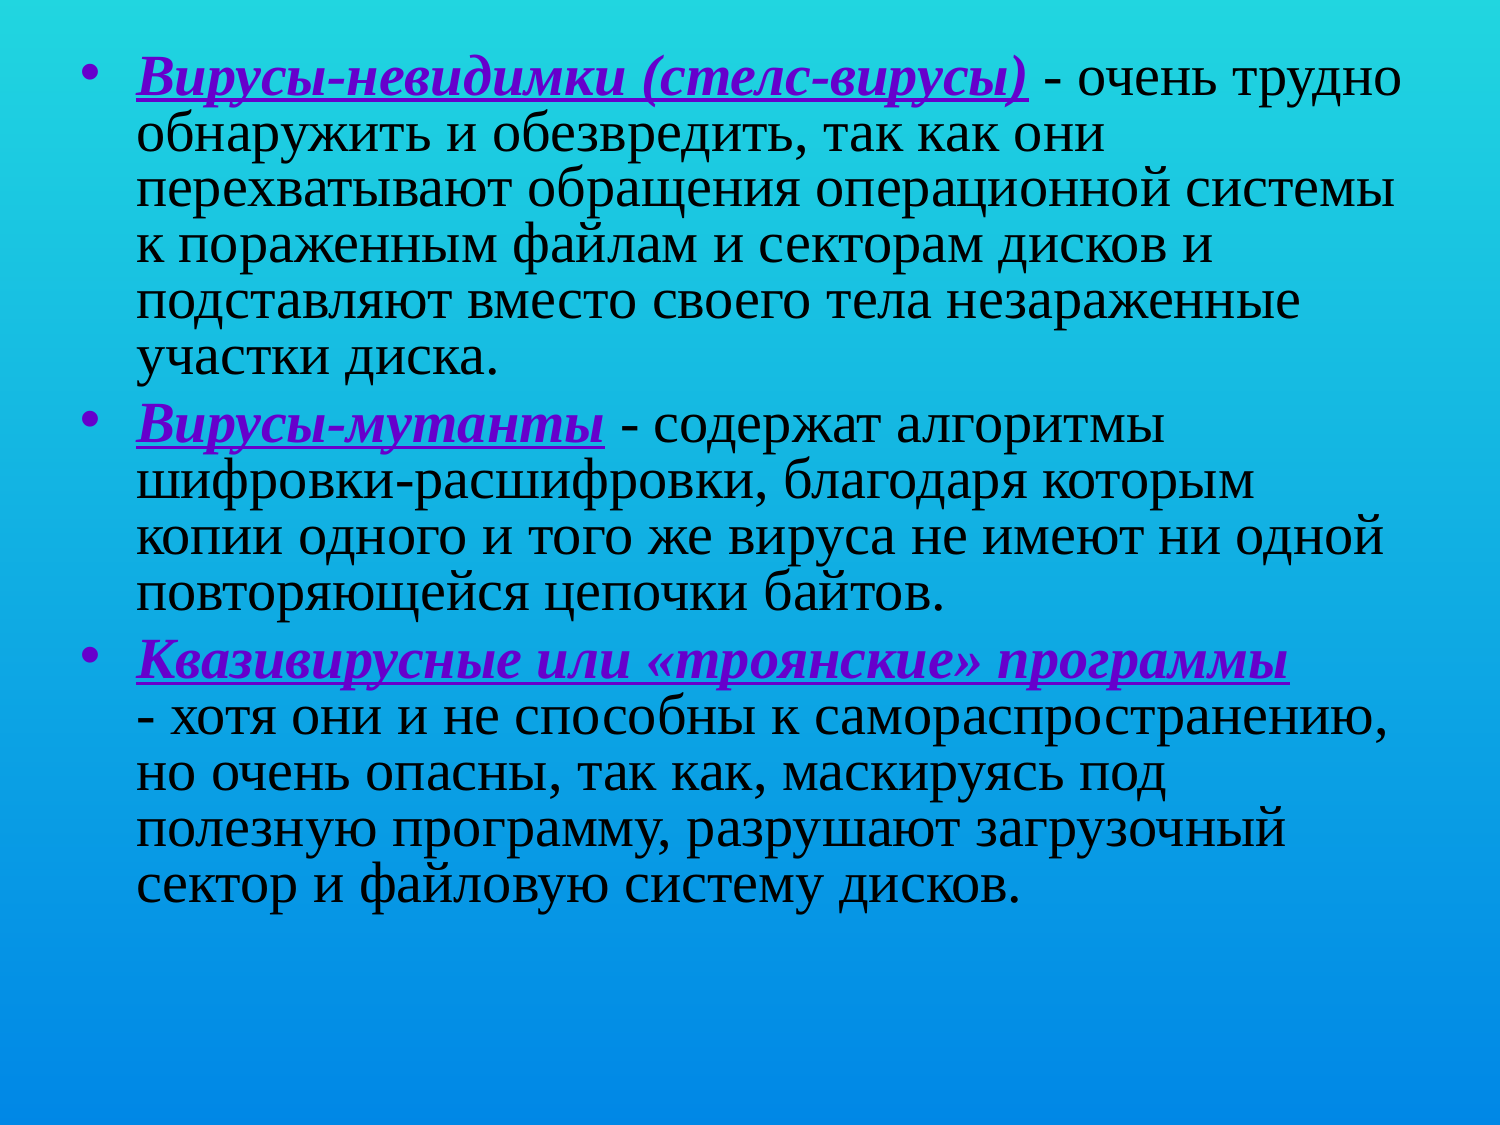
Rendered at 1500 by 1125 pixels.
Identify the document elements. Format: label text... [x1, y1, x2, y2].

list Вирусы-невидимки (стелс-вирусы) - очень трудно обнаружить и обезвредить, так как они перехватывают обращения операционной системы к пораженным файлам и секторам дисков и подставляют вместо своего тела незараженные участки диска. Вирусы-мутанты - содержат алгоритмы шифровки-расшифровки, благодаря которым копии одного и того же вируса не имеют ни одной повторяющейся цепочки байтов. Квазивирусные или «троянские» программы - хотя они и не способны к самораспространению, но очень опасны, так как, маскируясь под полезную программу, разрушают загрузочный сектор и файловую систему дисков. [64, 42, 1425, 1005]
